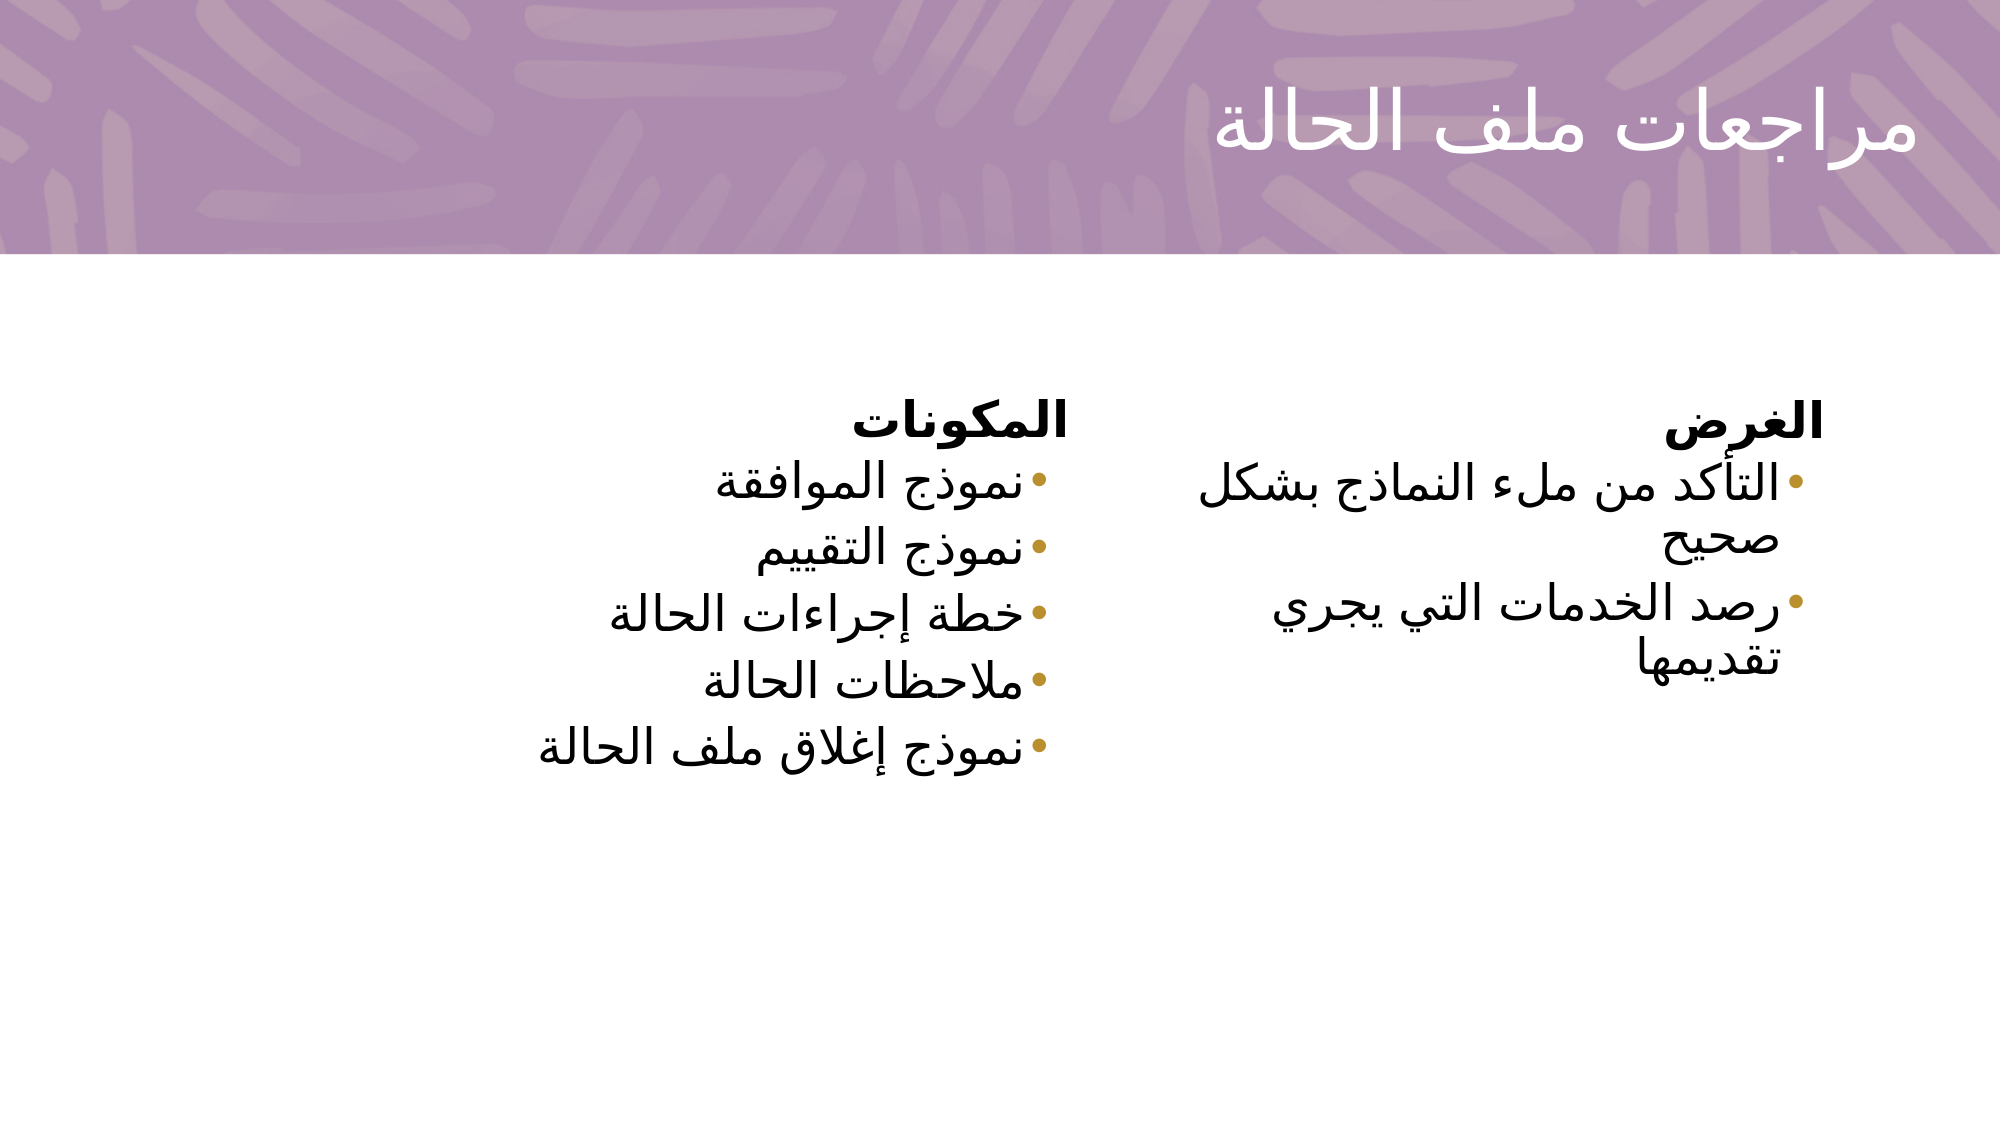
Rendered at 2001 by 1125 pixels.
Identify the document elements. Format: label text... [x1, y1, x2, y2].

list الغرض التأكد من ملء النماذج بشكل صحيح رصد الخدمات التي يجري تقديمها [1158, 374, 1834, 1036]
title مراجعات ملف الحالة [61, 33, 1938, 220]
text_box المكونات نموذج الموافقة نموذج التقييم خطة إجراءات الحالة ملاحظات الحالة نموذج إغلاق ملف الحالة [291, 373, 1077, 1034]
picture [0, 0, 2000, 1125]
